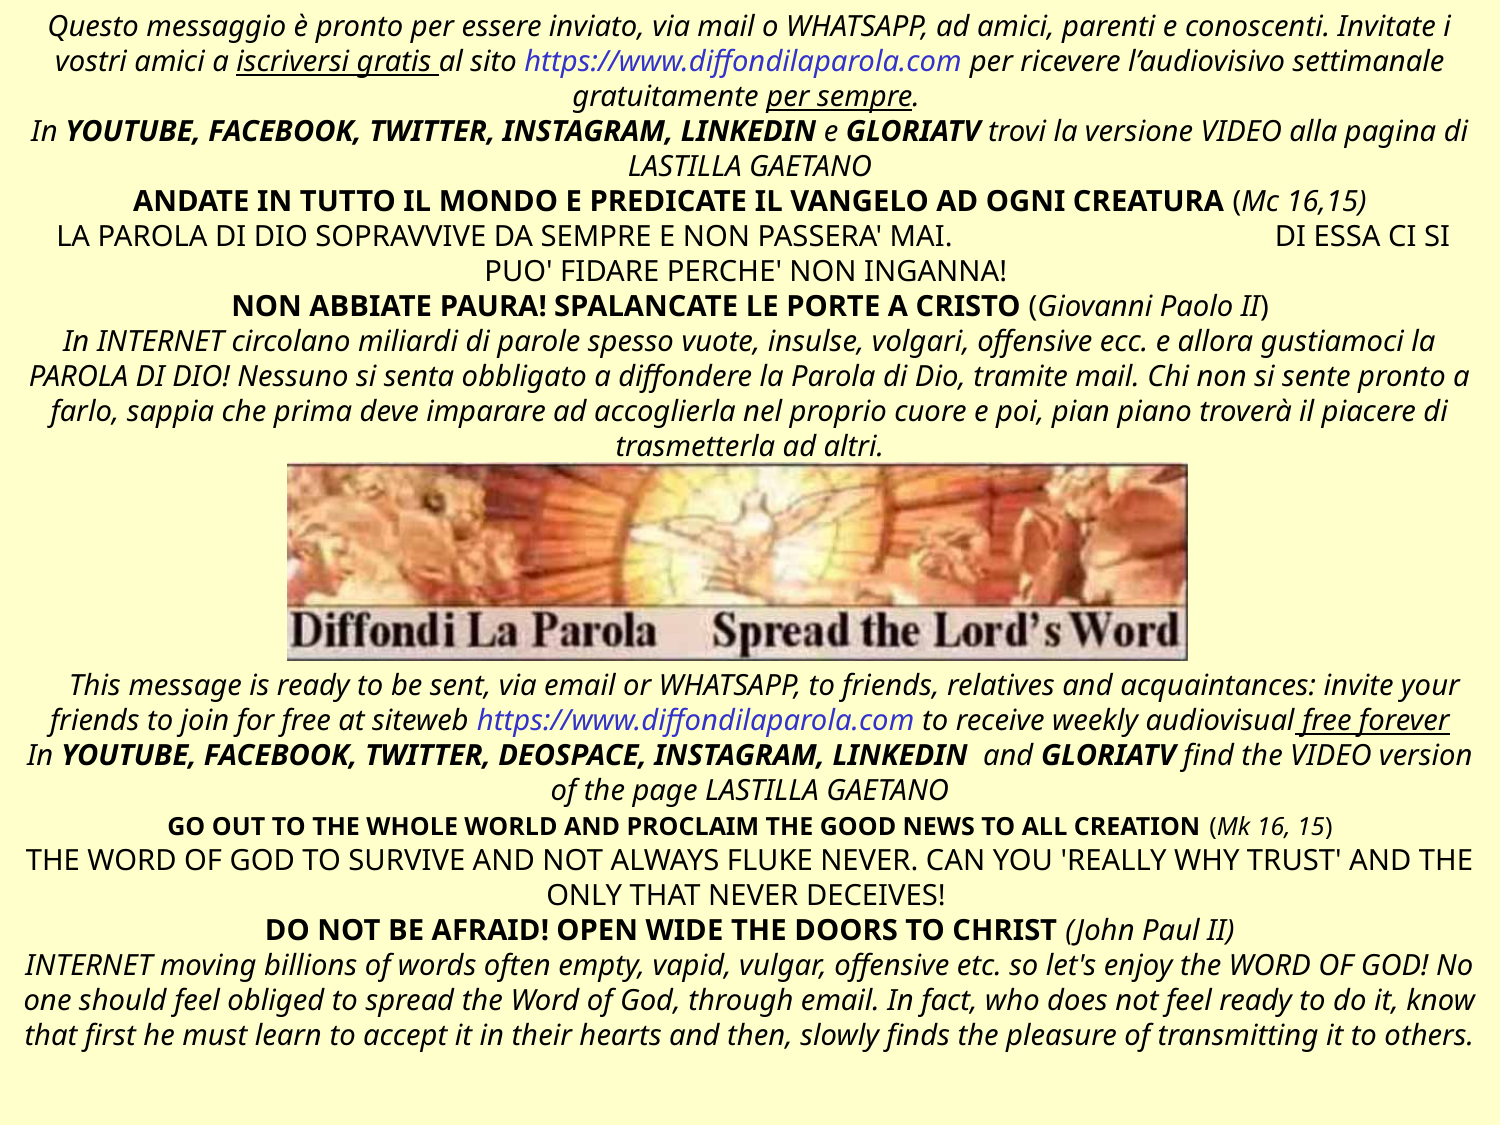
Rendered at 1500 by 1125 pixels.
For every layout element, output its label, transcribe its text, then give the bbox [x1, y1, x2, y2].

picture [287, 462, 1188, 661]
text_box Questo messaggio è pronto per essere inviato, via mail o WHATSAPP, ad amici, parenti e conoscenti. Invitate i vostri amici a iscriversi gratis al sito https://www.diffondilaparola.com per ricevere l’audiovisivo settimanale gratuitamente per sempre. In YOUTUBE, FACEBOOK, TWITTER, INSTAGRAM, LINKEDIN e GLORIATV trovi la versione VIDEO alla pagina di LASTILLA GAETANO ANDATE IN TUTTO IL MONDO E PREDICATE IL VANGELO AD OGNI CREATURA (Mc 16,15) LA PAROLA DI DIO SOPRAVVIVE DA SEMPRE E NON PASSERA' MAI. DI ESSA CI SI PUO' FIDARE PERCHE' NON INGANNA! NON ABBIATE PAURA! SPALANCATE LE PORTE A CRISTO (Giovanni Paolo II) In INTERNET circolano miliardi di parole spesso vuote, insulse, volgari, offensive ecc. e allora gustiamoci la PAROLA DI DIO! Nessuno si senta obbligato a diffondere la Parola di Dio, tramite mail. Chi non si sente pronto a farlo, sappia che prima deve imparare ad accoglierla nel proprio cuore e poi, pian piano troverà il piacere di trasmetterla ad altri. This message is ready to be sent, via email or WHATSAPP, to friends, relatives and acquaintances: invite your friends to join for free at siteweb https://www.diffondilaparola.com to receive weekly audiovisual free forever In YOUTUBE, FACEBOOK, TWITTER, DEOSPACE, INSTAGRAM, LINKEDIN and GLORIATV find the VIDEO version of the page LASTILLA GAETANO GO OUT TO THE WHOLE WORLD AND PROCLAIM THE GOOD NEWS TO ALL CREATION (Mk 16, 15) THE WORD OF GOD TO SURVIVE AND NOT ALWAYS FLUKE NEVER. CAN YOU 'REALLY WHY TRUST' AND THE ONLY THAT NEVER DECEIVES! DO NOT BE AFRAID! OPEN WIDE THE DOORS TO CHRIST (John Paul II) INTERNET moving billions of words often empty, vapid, vulgar, offensive etc. so let's enjoy the WORD OF GOD! No one should feel obliged to spread the Word of God, through email. In fact, who does not feel ready to do it, know that first he must learn to accept it in their hearts and then, slowly finds the pleasure of transmitting it to others. [0, 0, 1500, 1059]
